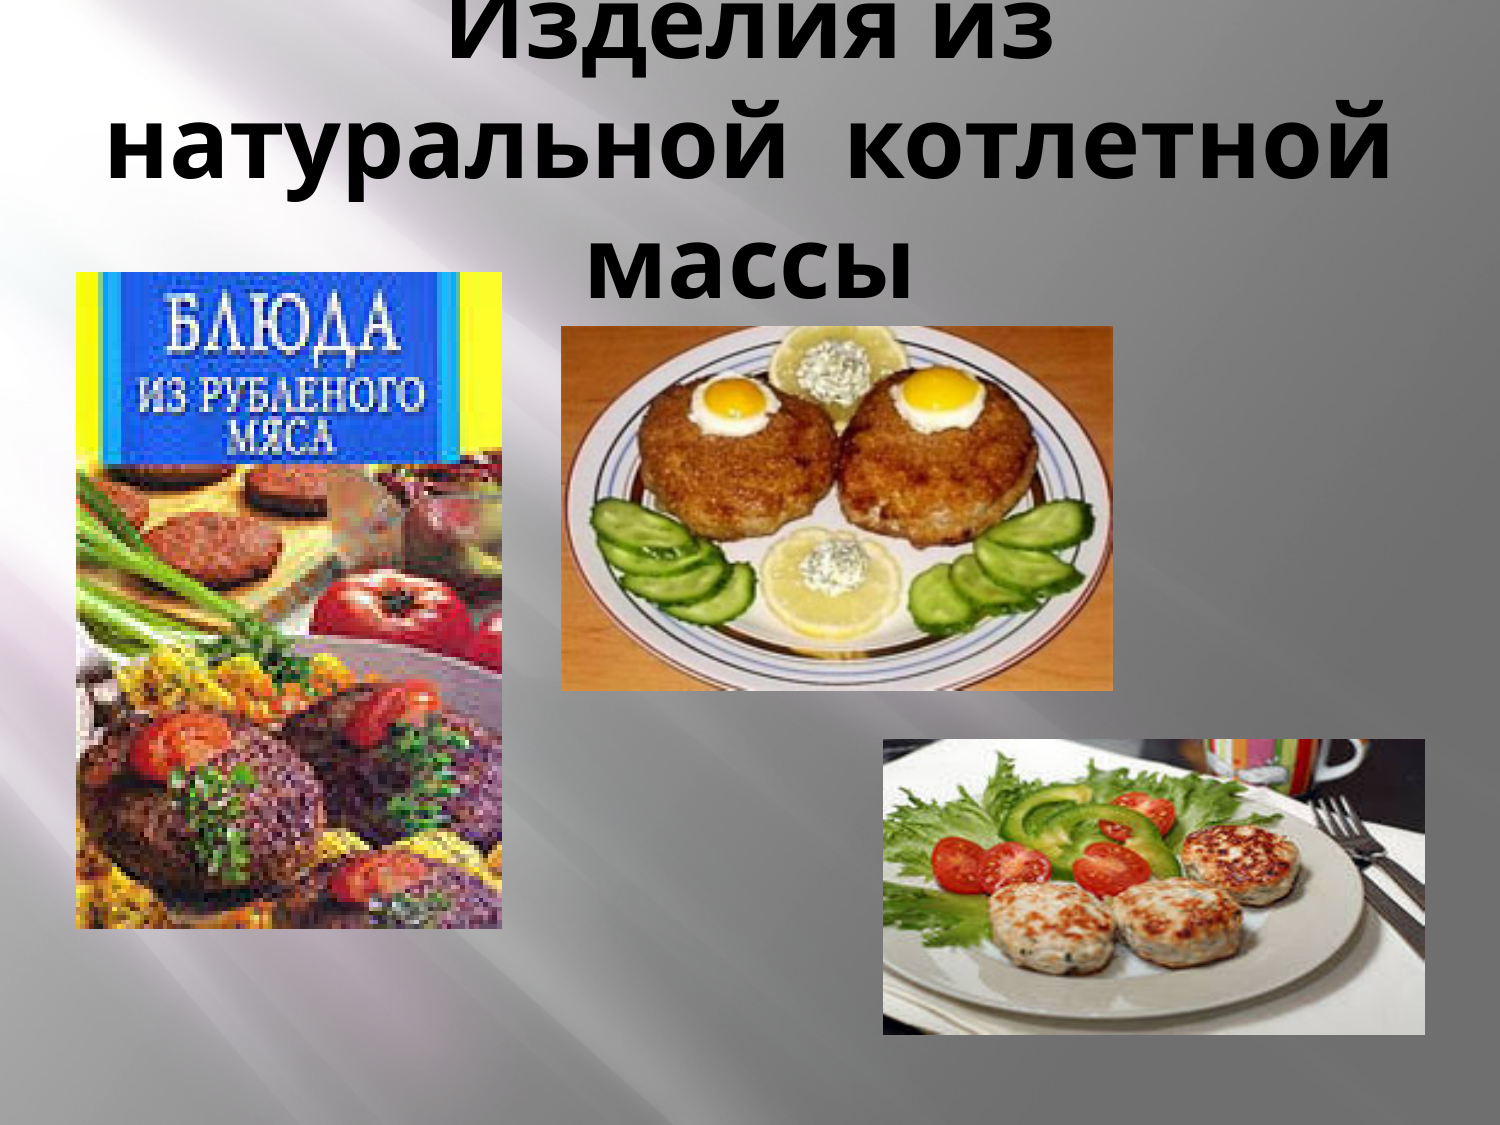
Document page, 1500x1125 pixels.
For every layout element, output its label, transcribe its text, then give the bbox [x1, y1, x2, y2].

picture [0, 0, 1500, 1125]
text_box Изделия из натуральной котлетной массы [75, 45, 1425, 233]
text_box [75, 262, 1425, 1035]
